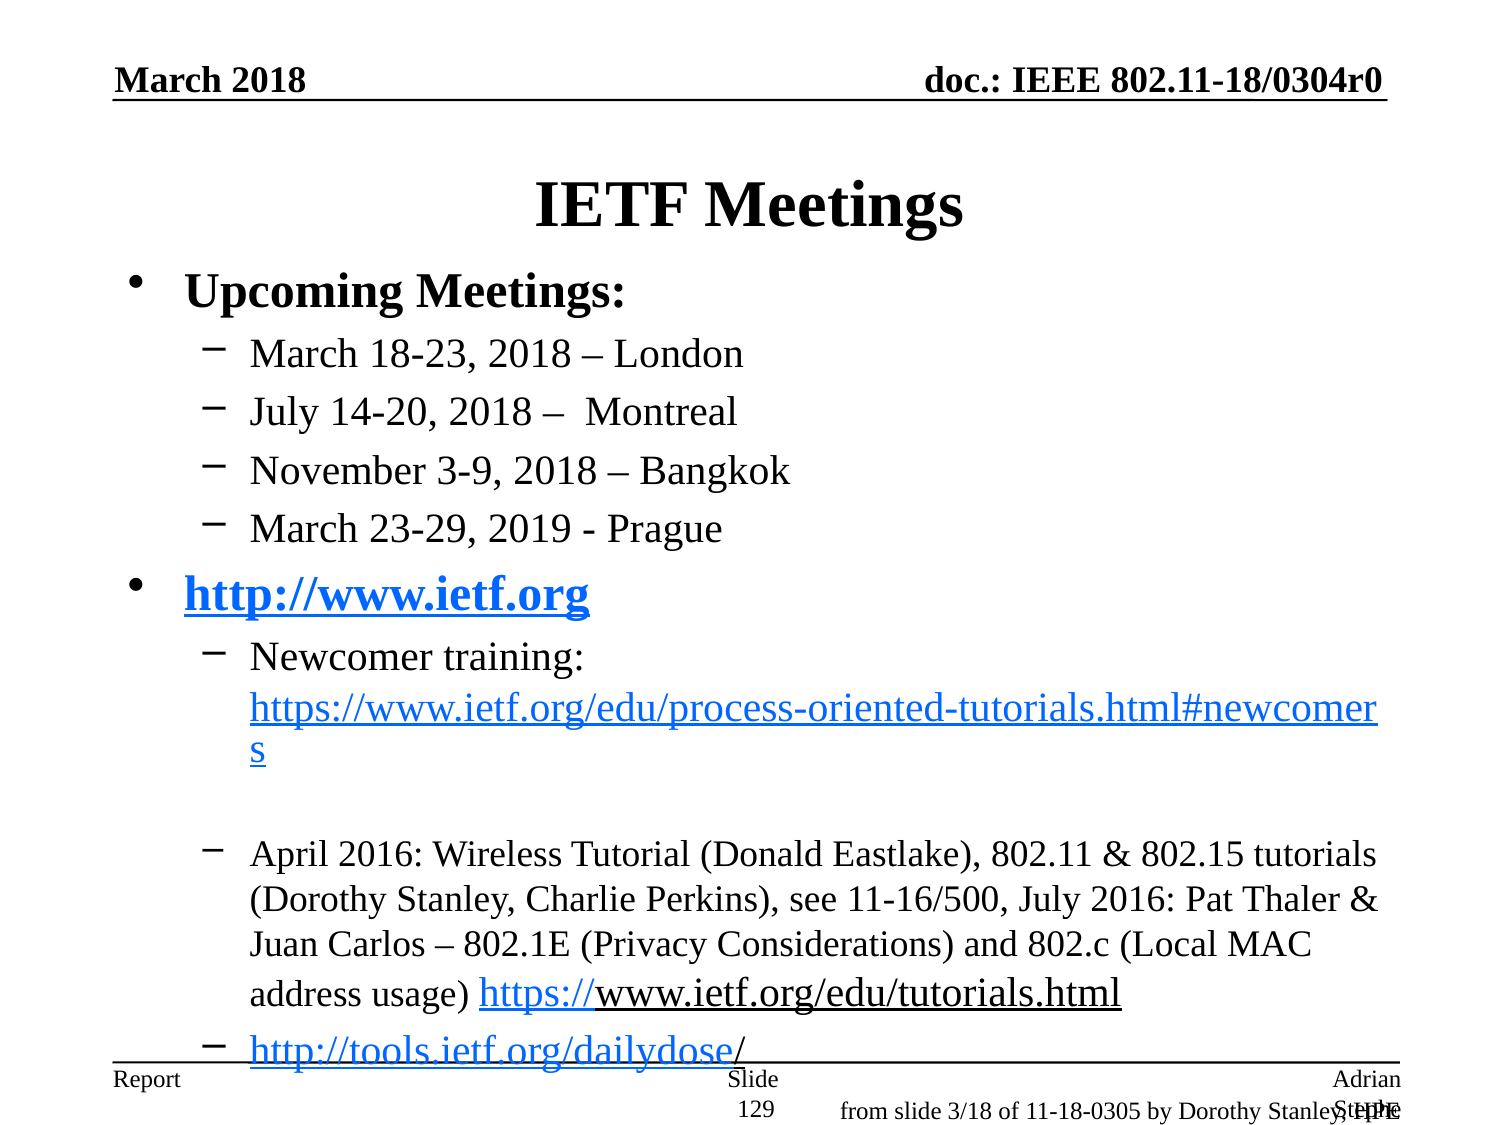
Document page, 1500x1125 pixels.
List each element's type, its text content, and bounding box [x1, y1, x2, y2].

list Upcoming Meetings: March 18-23, 2018 – London July 14-20, 2018 – Montreal November 3-9, 2018 – Bangkok March 23-29, 2019 - Prague http://www.ietf.org Newcomer training: https://www.ietf.org/edu/process-oriented-tutorials.html#newcomers April 2016: Wireless Tutorial (Donald Eastlake), 802.11 & 802.15 tutorials (Dorothy Stanley, Charlie Perkins), see 11-16/500, July 2016: Pat Thaler & Juan Carlos – 802.1E (Privacy Considerations) and 802.c (Local MAC address usage) https://www.ietf.org/edu/tutorials.html http://tools.ietf.org/dailydose/ [112, 249, 1400, 1075]
slide_number Slide 129 [711, 1061, 801, 1093]
title IETF Meetings [112, 112, 1388, 249]
footer Adrian Stephens, Intel Corporation [1324, 1061, 1402, 1087]
text_box from slide 3/18 of 11-18-0305 by Dorothy Stanley, HPE [343, 1087, 1417, 1125]
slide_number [114, 54, 374, 101]
